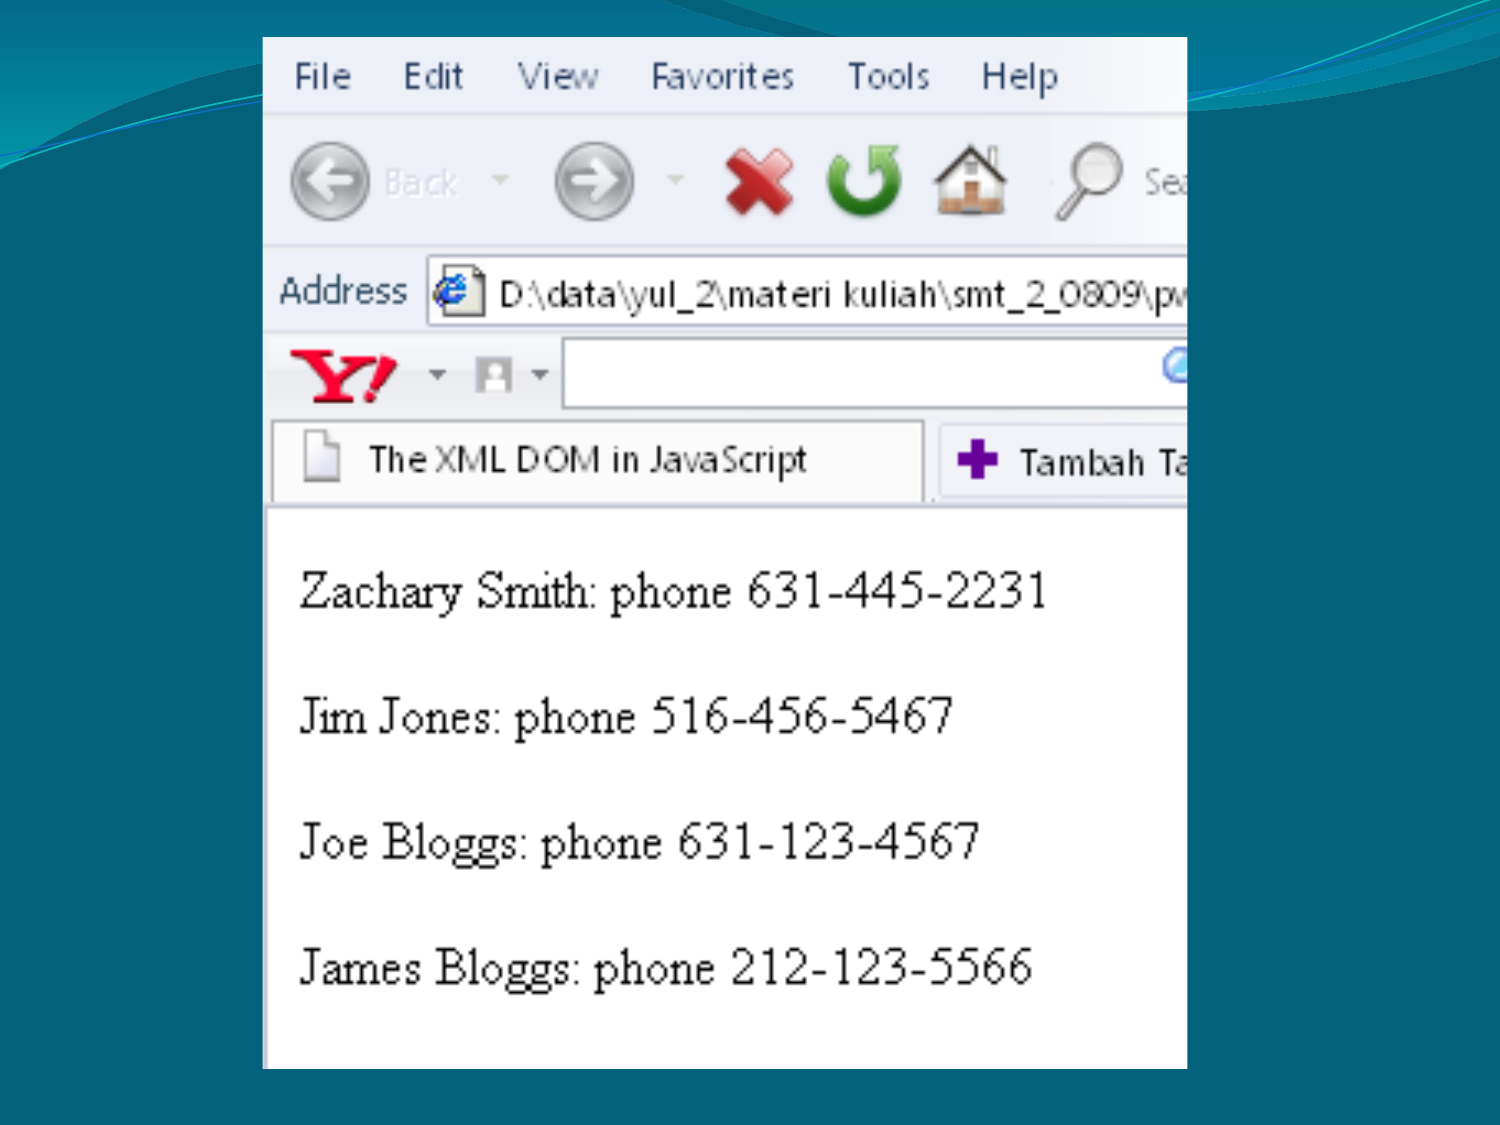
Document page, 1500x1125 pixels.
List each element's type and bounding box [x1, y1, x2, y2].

picture [263, 37, 1188, 1068]
